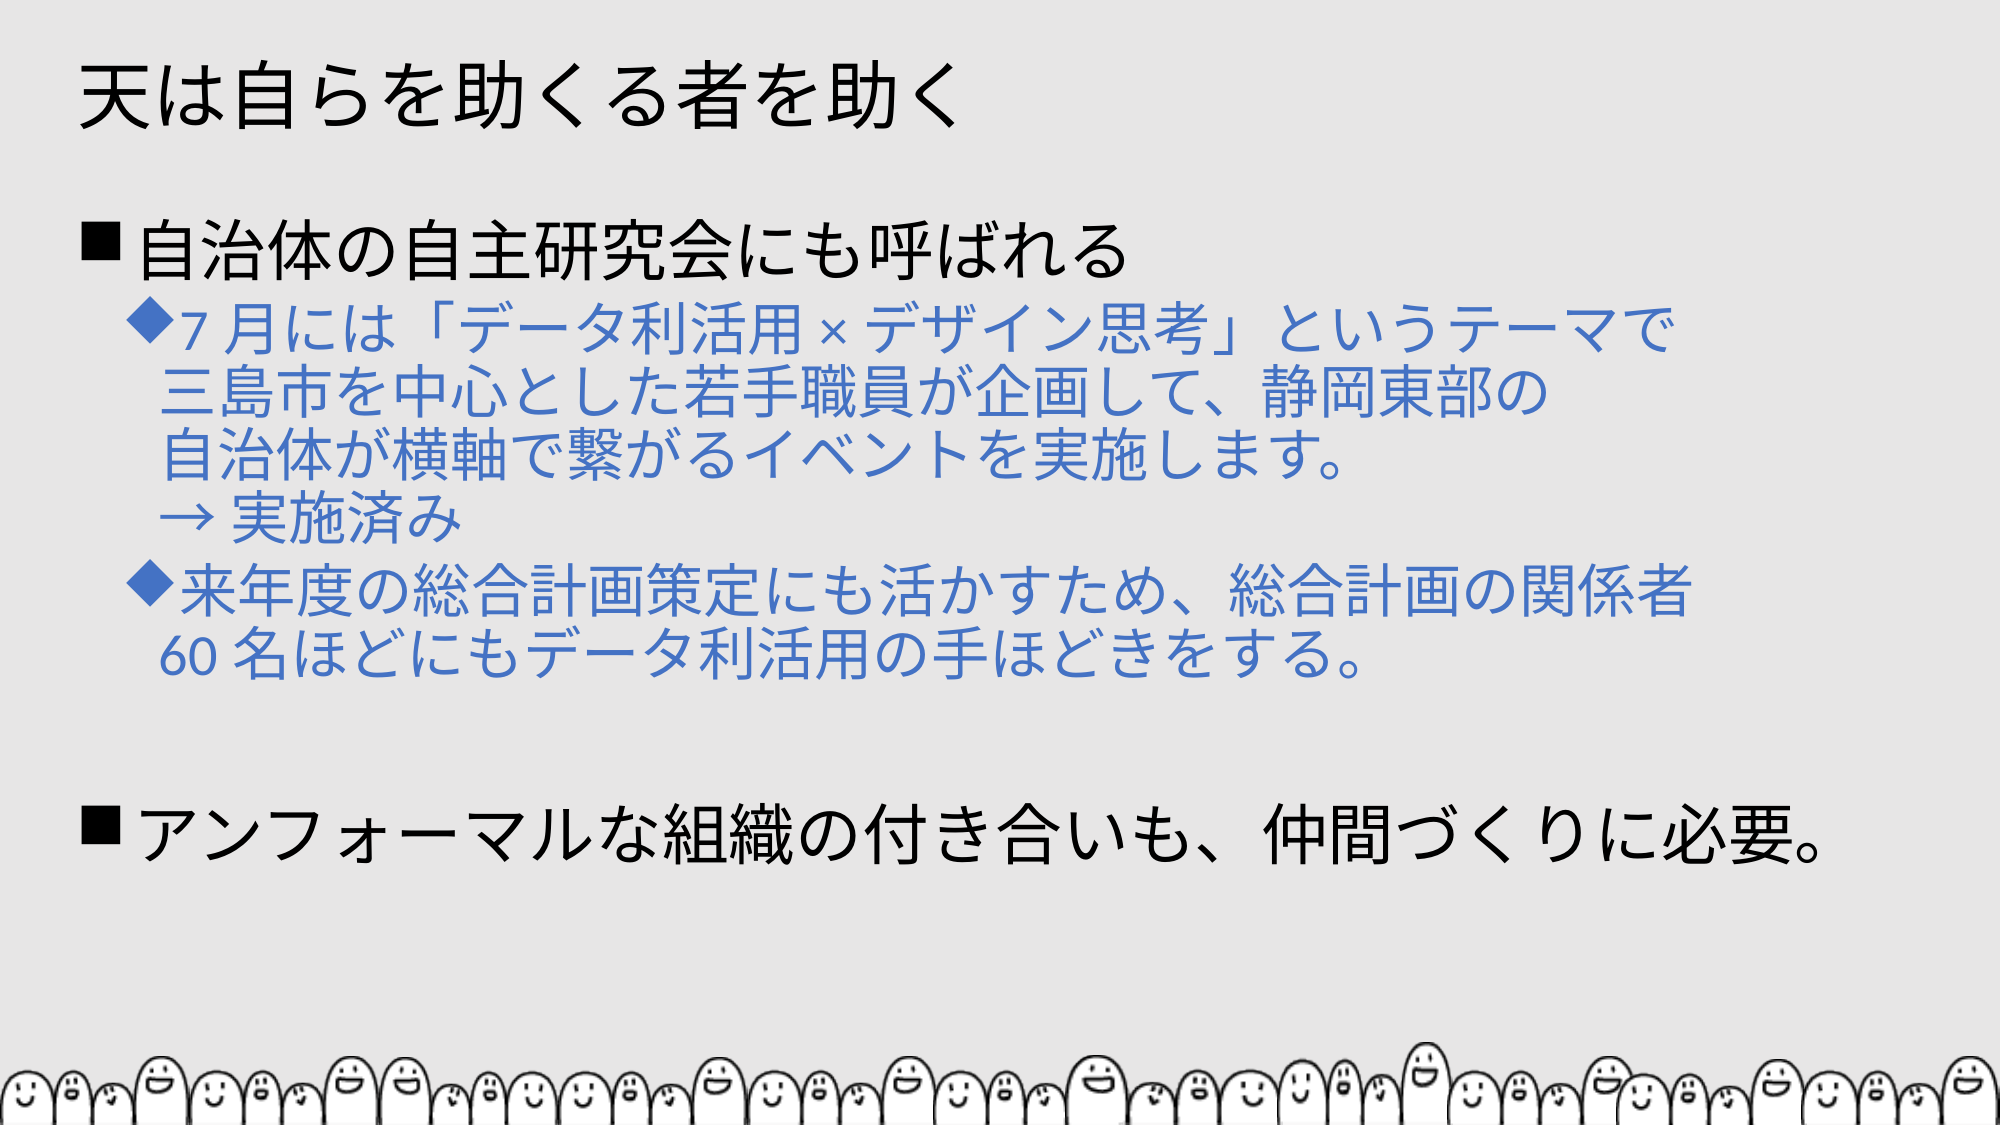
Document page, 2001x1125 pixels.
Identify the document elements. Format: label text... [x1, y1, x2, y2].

picture [0, 1042, 2000, 1125]
title 天は自らを助くる者を助く [31, 32, 1969, 167]
list 自治体の自主研究会にも呼ばれる 7月には「データ利活用×デザイン思考」というテーマで 三島市を中心とした若手職員が企画して、静岡東部の 自治体が横軸で繋がるイベントを実施します。 → 実施済み 来年度の総合計画策定にも活かすため、総合計画の関係者 60名ほどにもデータ利活用の手ほどきをする。 アンフォーマルな組織の付き合いも、仲間づくりに必要。 [31, 210, 1969, 1022]
